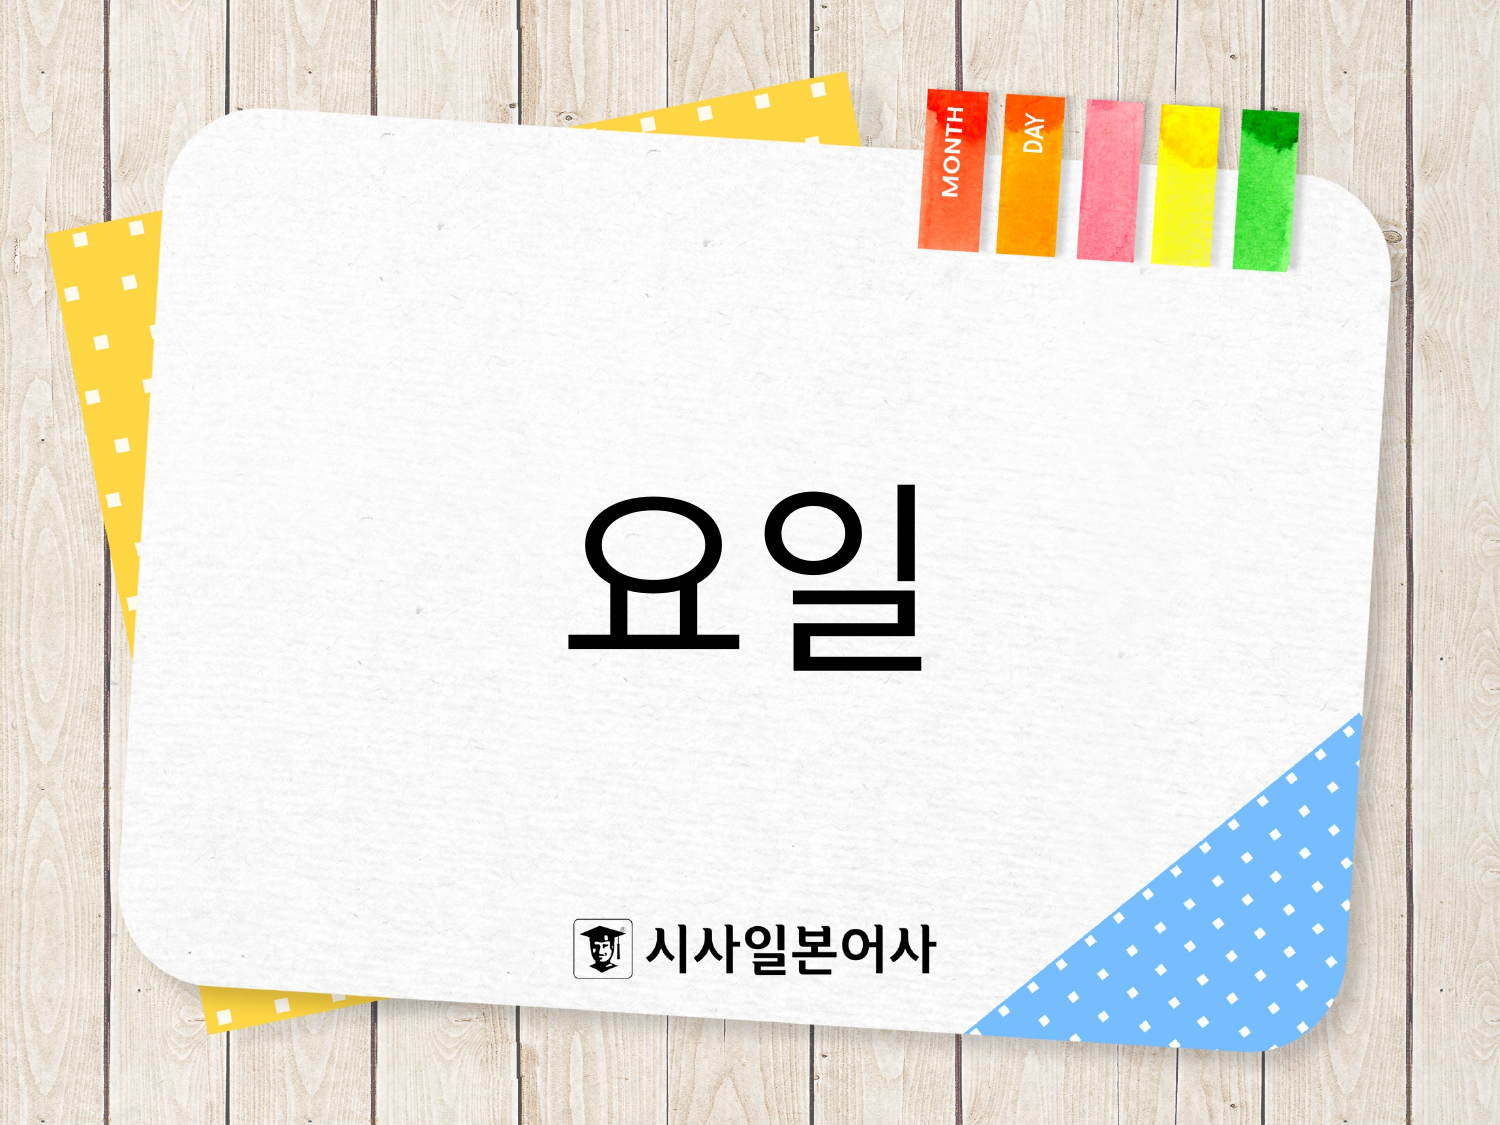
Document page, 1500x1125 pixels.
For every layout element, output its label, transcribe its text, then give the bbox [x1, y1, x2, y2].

title 요일 [75, 338, 1425, 811]
picture [0, 0, 1500, 1125]
